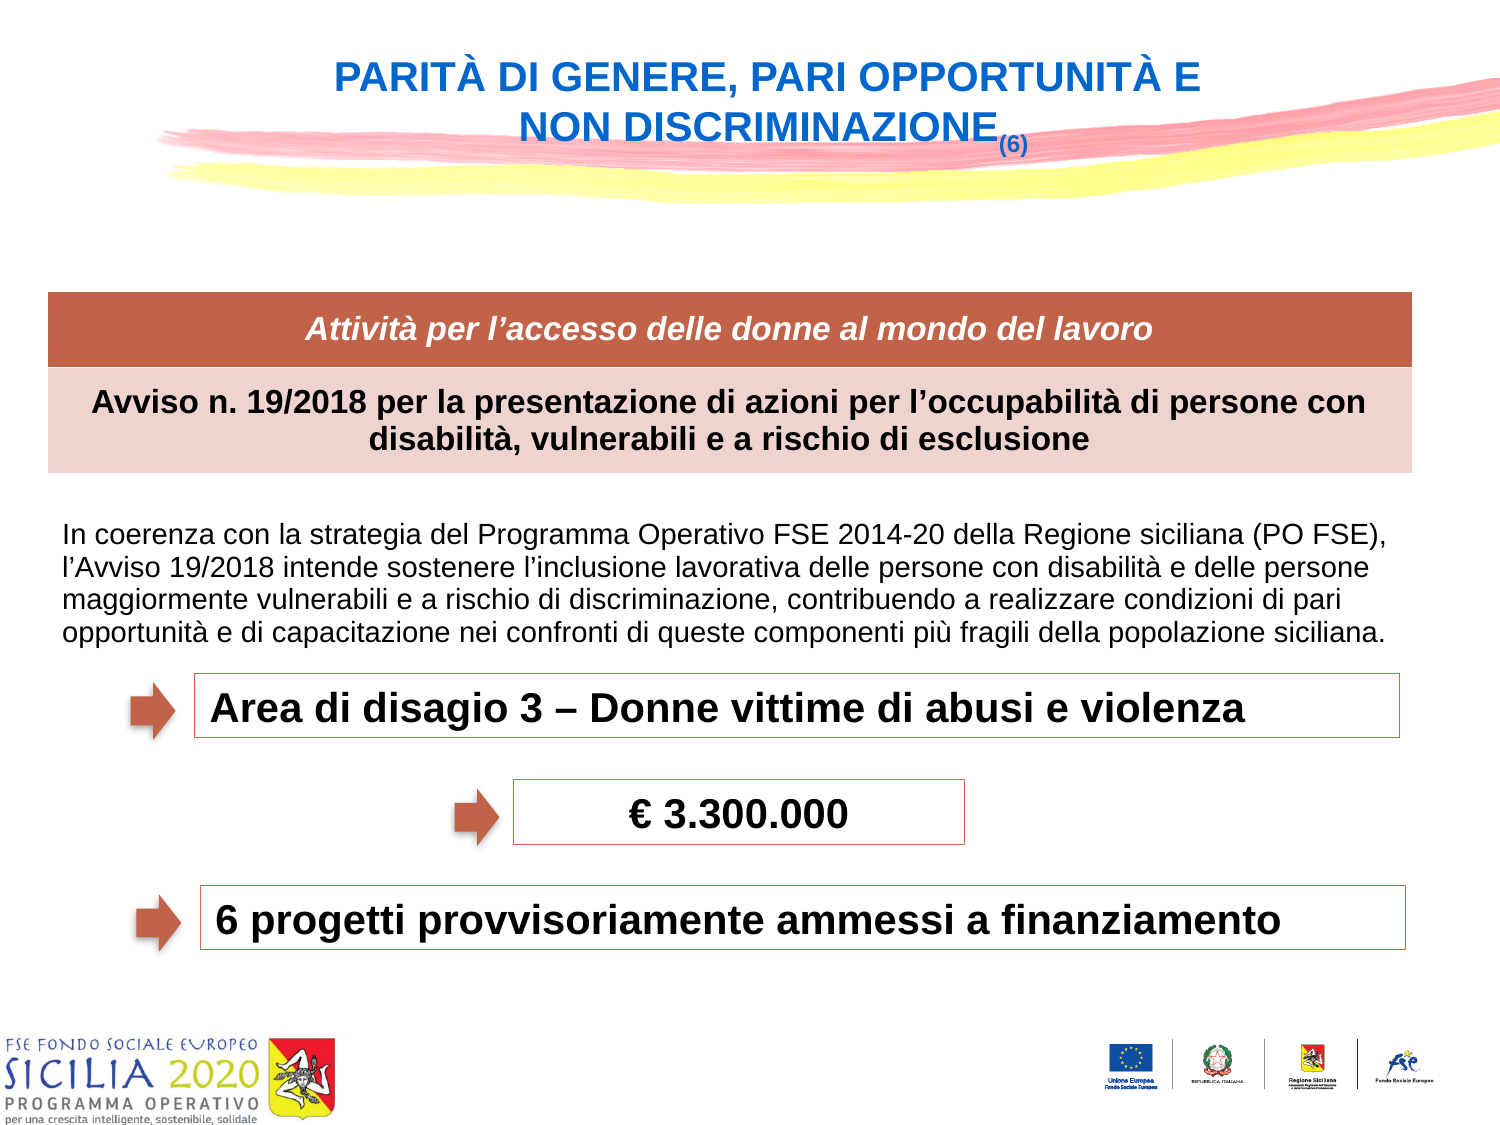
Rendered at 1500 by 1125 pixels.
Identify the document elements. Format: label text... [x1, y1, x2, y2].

text_box [130, 682, 176, 740]
text_box [136, 894, 182, 952]
picture [1080, 1034, 1447, 1107]
picture [0, 1031, 348, 1125]
picture [100, 77, 1500, 209]
text_box € 3.300.000 [513, 779, 965, 845]
table_cell Avviso n. 19/2018 per la presentazione di azioni per l’occupabilità di persone con disabilità, vulnerabili e a rischio di esclusione [48, 368, 1412, 473]
table_header Attività per l’accesso delle donne al mondo del lavoro [48, 292, 1412, 367]
text_box Area di disagio 3 – Donne vittime di abusi e violenza [194, 673, 1400, 738]
table_cell In coerenza con la strategia del Programma Operativo FSE 2014-20 della Regione siciliana (PO FSE), l’Avviso 19/2018 intende sostenere l’inclusione lavorativa delle persone con disabilità e delle persone maggiormente vulnerabili e a rischio di discriminazione, contribuendo a realizzare condizioni di pari opportunità e di capacitazione nei confronti di queste componenti più fragili della popolazione siciliana. [48, 475, 1412, 691]
text_box PARITÀ DI GENERE, PARI OPPORTUNITÀ E NON DISCRIMINAZIONE(6) [47, 42, 1500, 165]
text_box 6 progetti provvisoriamente ammessi a finanziamento [200, 885, 1406, 950]
text_box [41, 267, 1317, 401]
text_box [454, 788, 500, 846]
